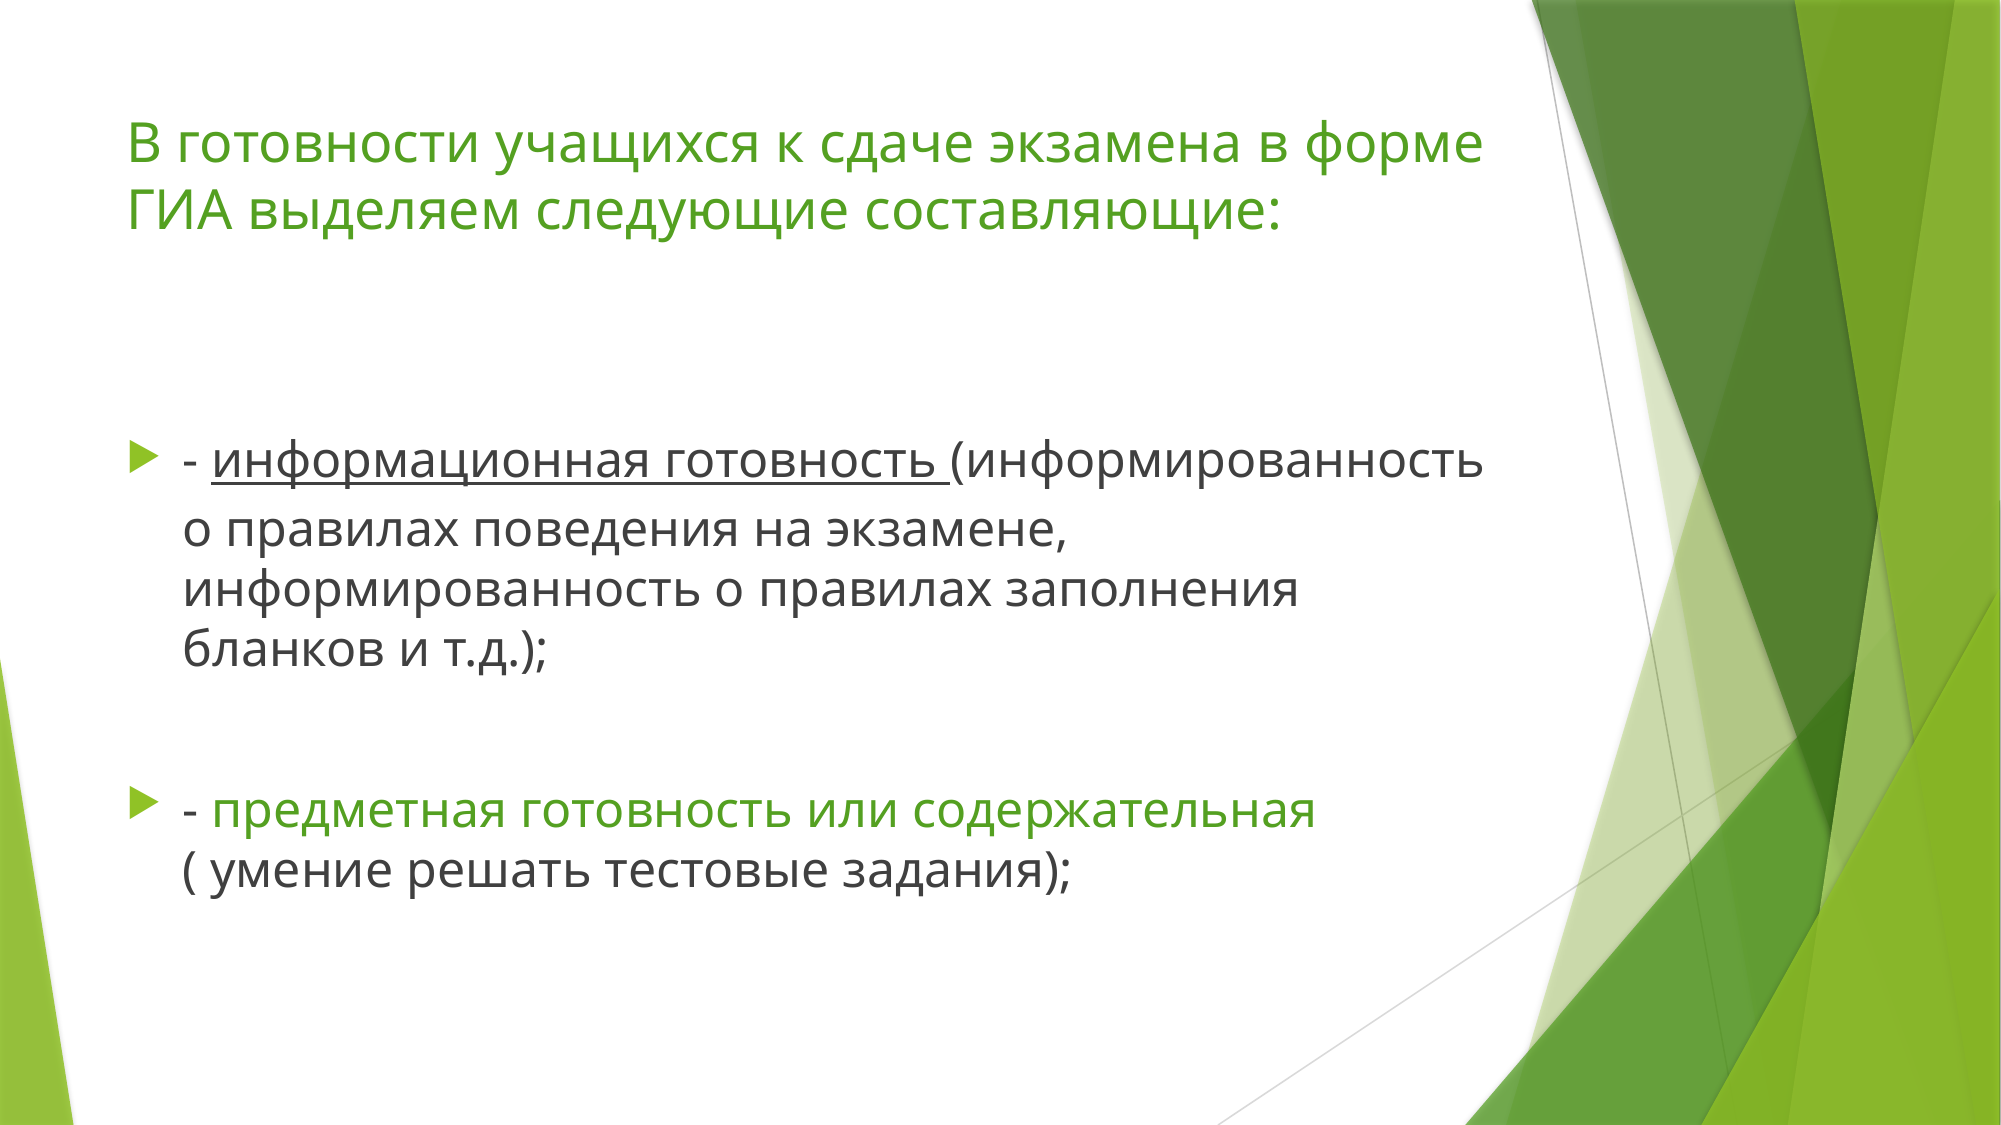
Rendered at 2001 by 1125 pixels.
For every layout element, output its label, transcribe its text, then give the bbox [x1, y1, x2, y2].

title В готовности учащихся к сдаче экзамена в форме ГИА выделяем следующие составляющие: [111, 99, 1522, 317]
list - информационная готовность (информированность о правилах поведения на экзамене, информированность о правилах заполнения бланков и т.д.); - предметная готовность или содержательная ( умение решать тестовые задания); [111, 354, 1522, 992]
